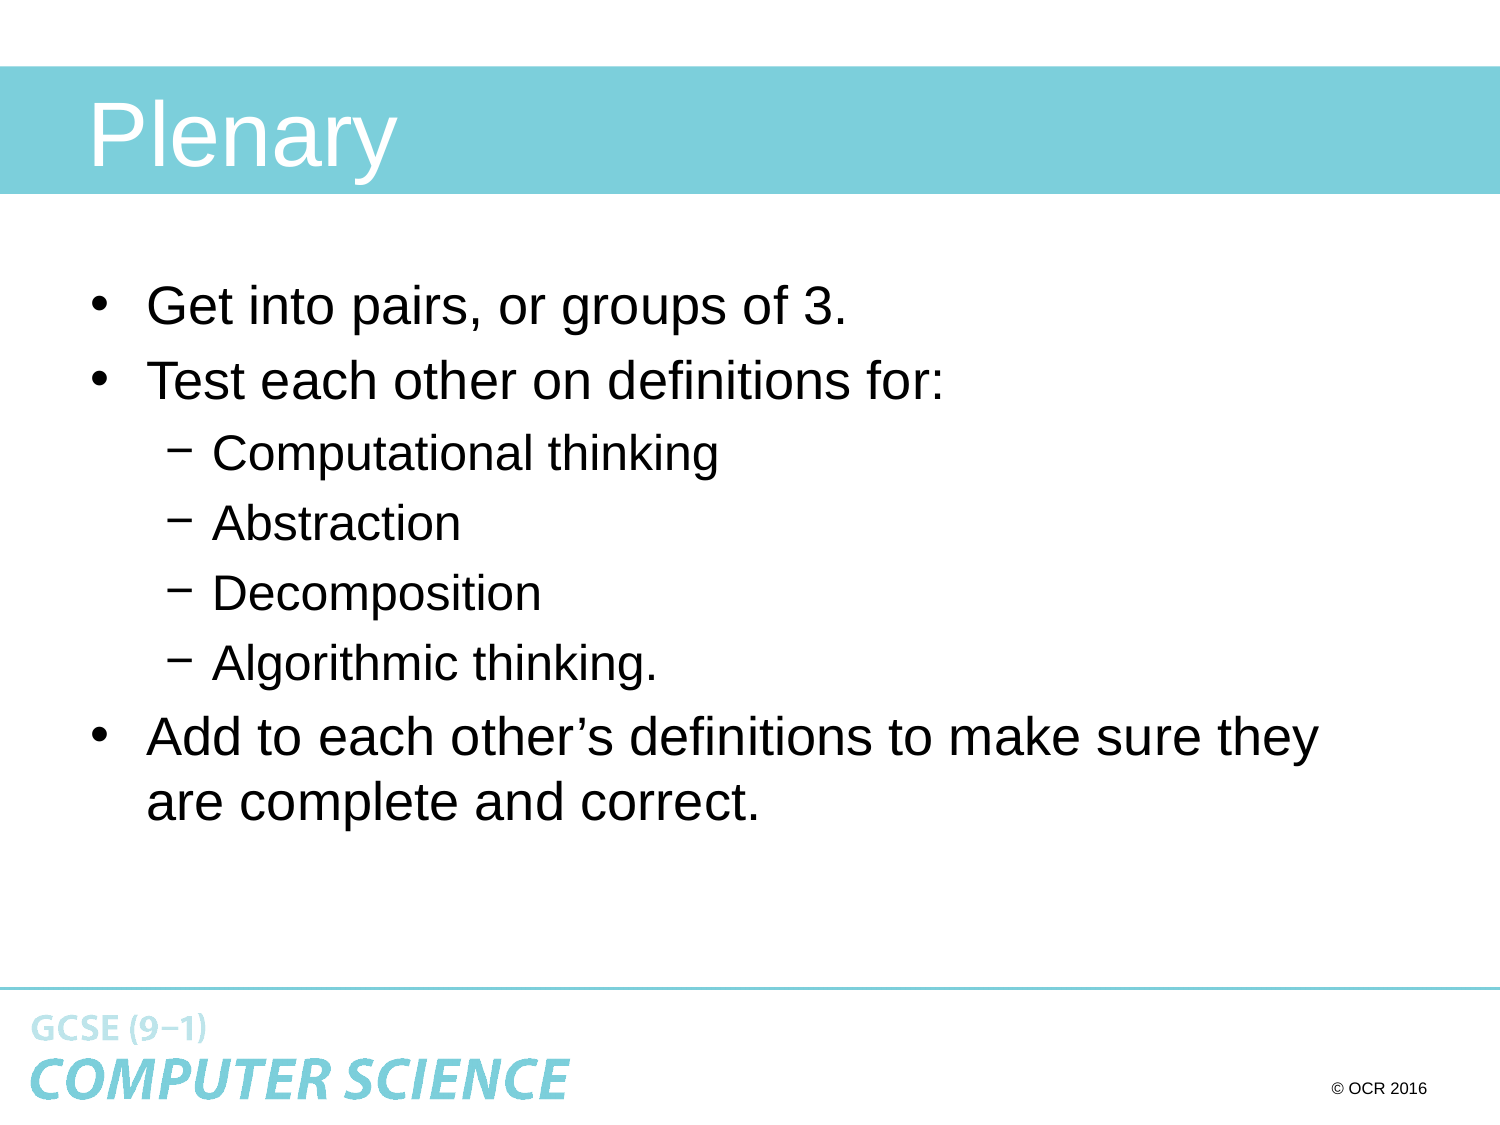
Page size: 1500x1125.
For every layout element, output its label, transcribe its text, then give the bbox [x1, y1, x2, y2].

title Plenary [0, 66, 1500, 194]
list Get into pairs, or groups of 3. Test each other on definitions for: Computational thinking Abstraction Decomposition Algorithmic thinking. Add to each other’s definitions to make sure they are complete and correct. [75, 262, 1425, 965]
picture [0, 987, 1500, 1124]
